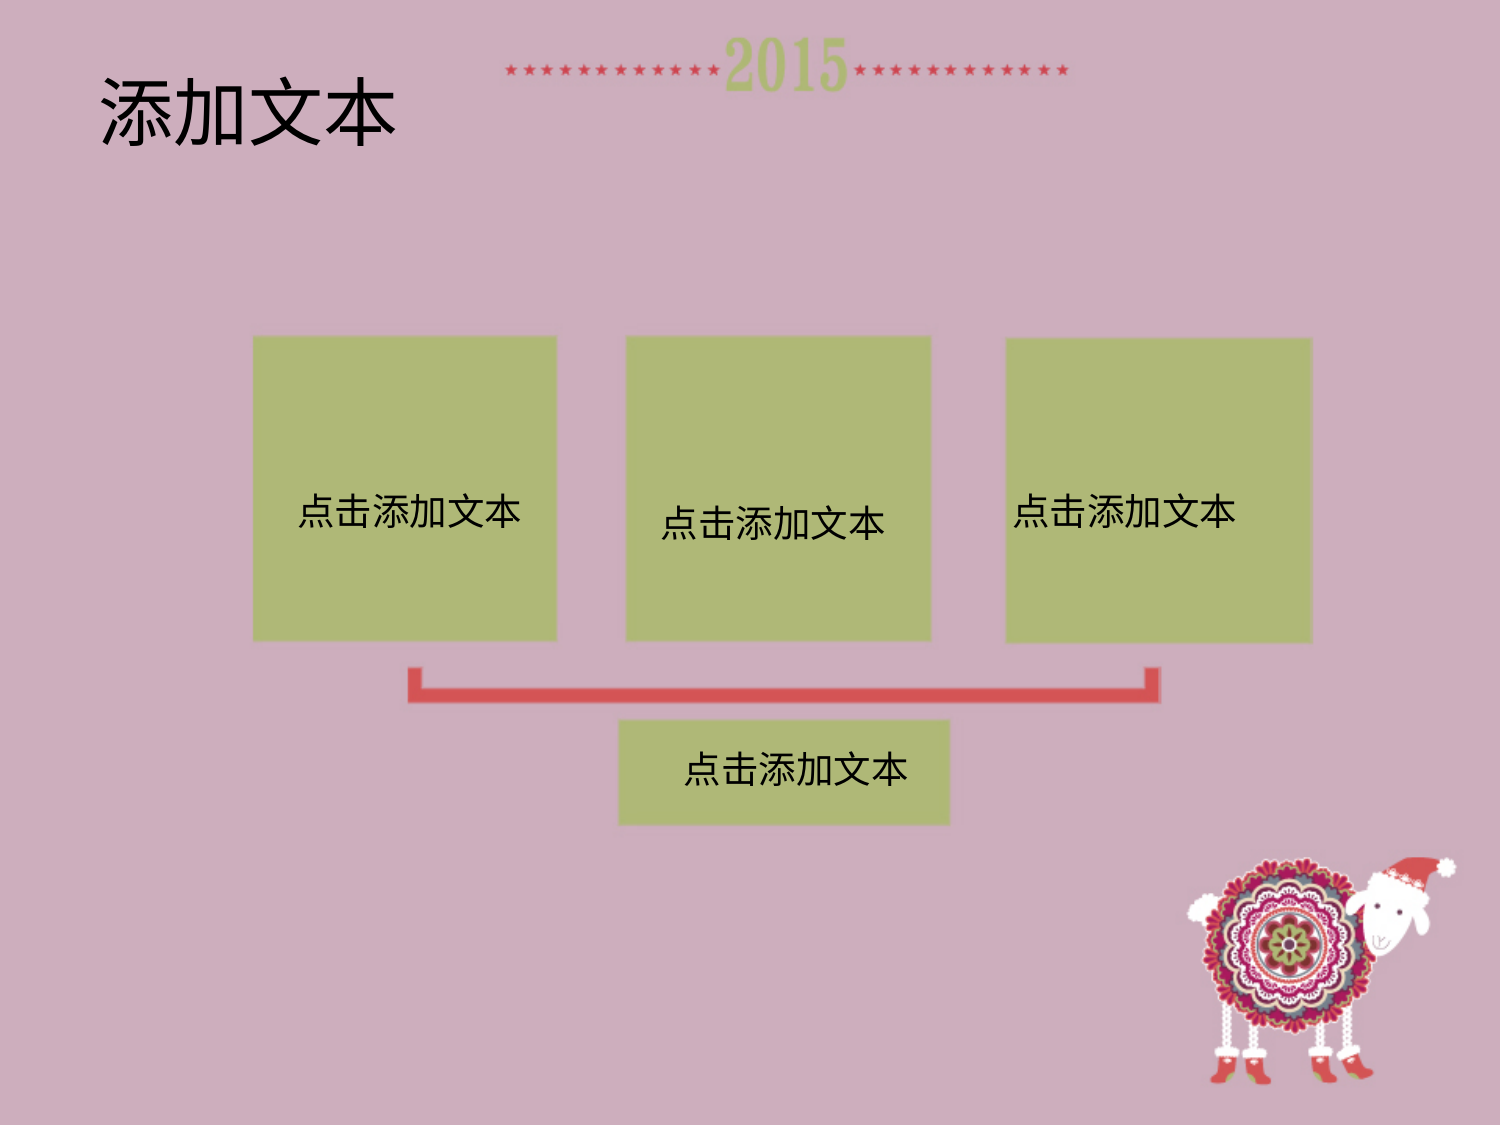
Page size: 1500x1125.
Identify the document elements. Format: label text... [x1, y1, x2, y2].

text_box 点击添加文本 [282, 480, 538, 541]
text_box 点击添加文本 [997, 480, 1253, 541]
text_box 点击添加文本 [645, 492, 901, 552]
text_box 添加文本 [83, 58, 414, 164]
text_box 点击添加文本 [669, 738, 924, 798]
picture [0, 0, 1500, 1125]
